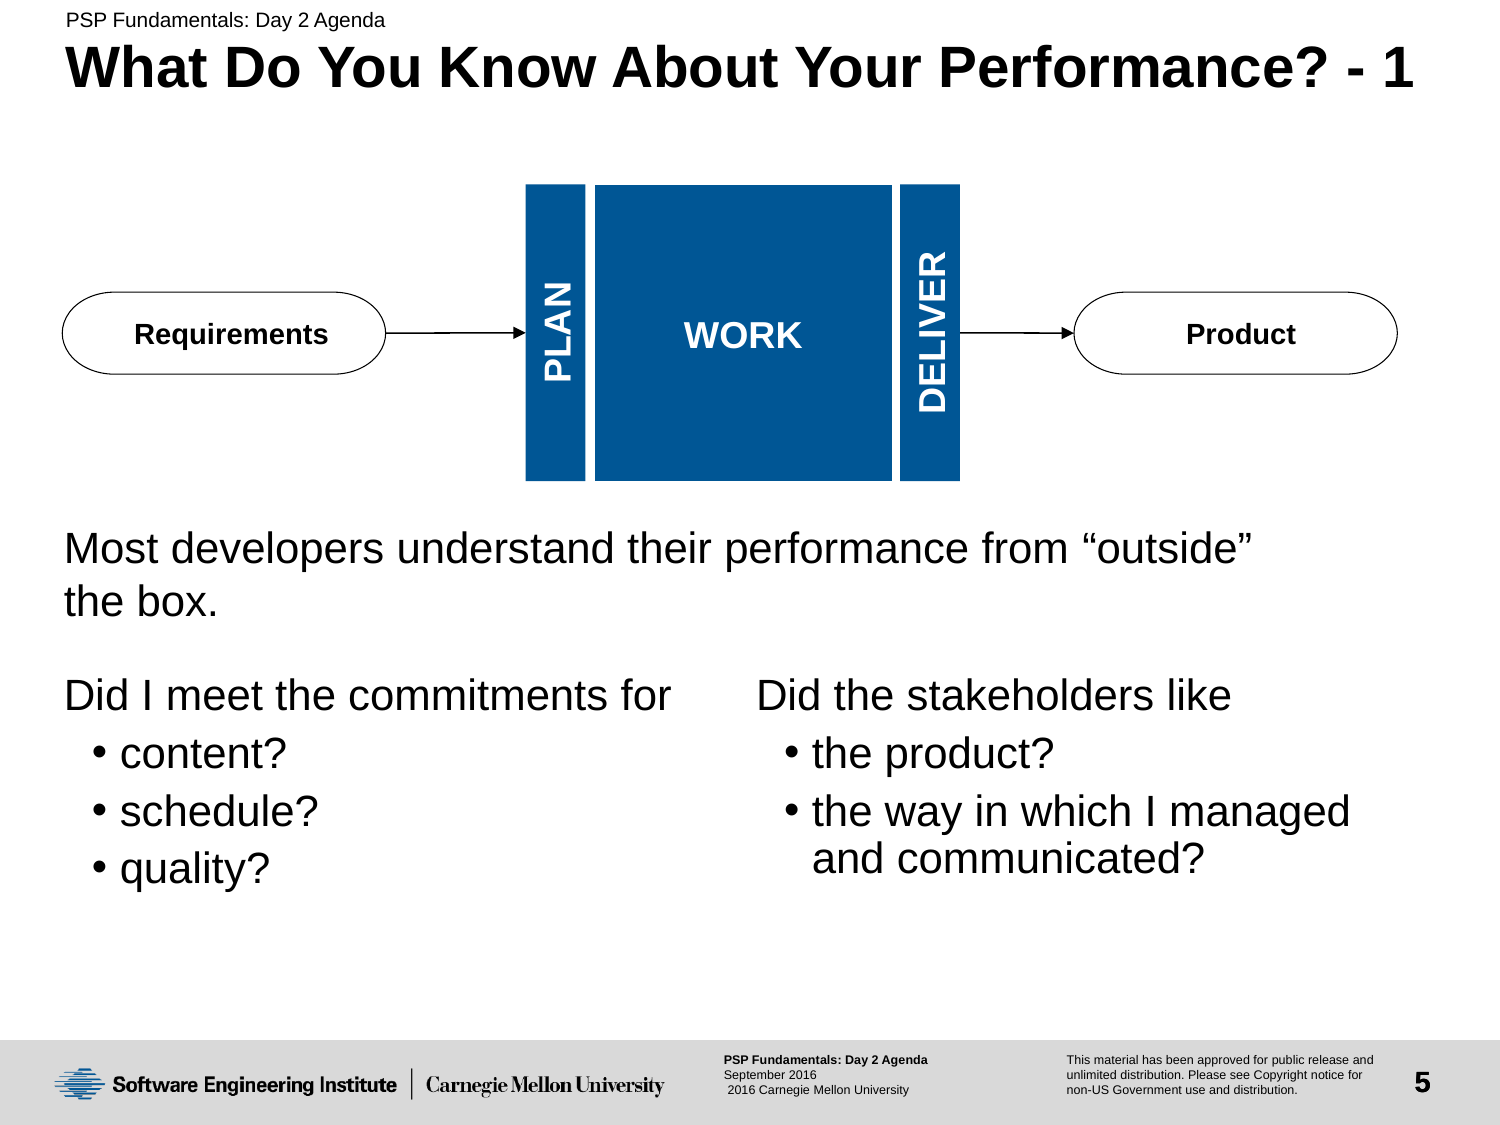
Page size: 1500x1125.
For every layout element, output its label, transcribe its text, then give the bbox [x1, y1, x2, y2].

list Did I meet the commitments for content? schedule? quality? [63, 672, 731, 1000]
picture [46, 1061, 673, 1104]
text_box Most developers understand their performance from “outside” the box. [63, 519, 1430, 625]
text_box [525, 184, 961, 482]
title What Do You Know About Your Performance? - 1 [65, 37, 1430, 167]
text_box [389, 327, 487, 332]
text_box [62, 292, 386, 375]
list Did the stakeholders like the product? the way in which I managed and communicated? [755, 672, 1424, 1000]
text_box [1073, 292, 1398, 375]
